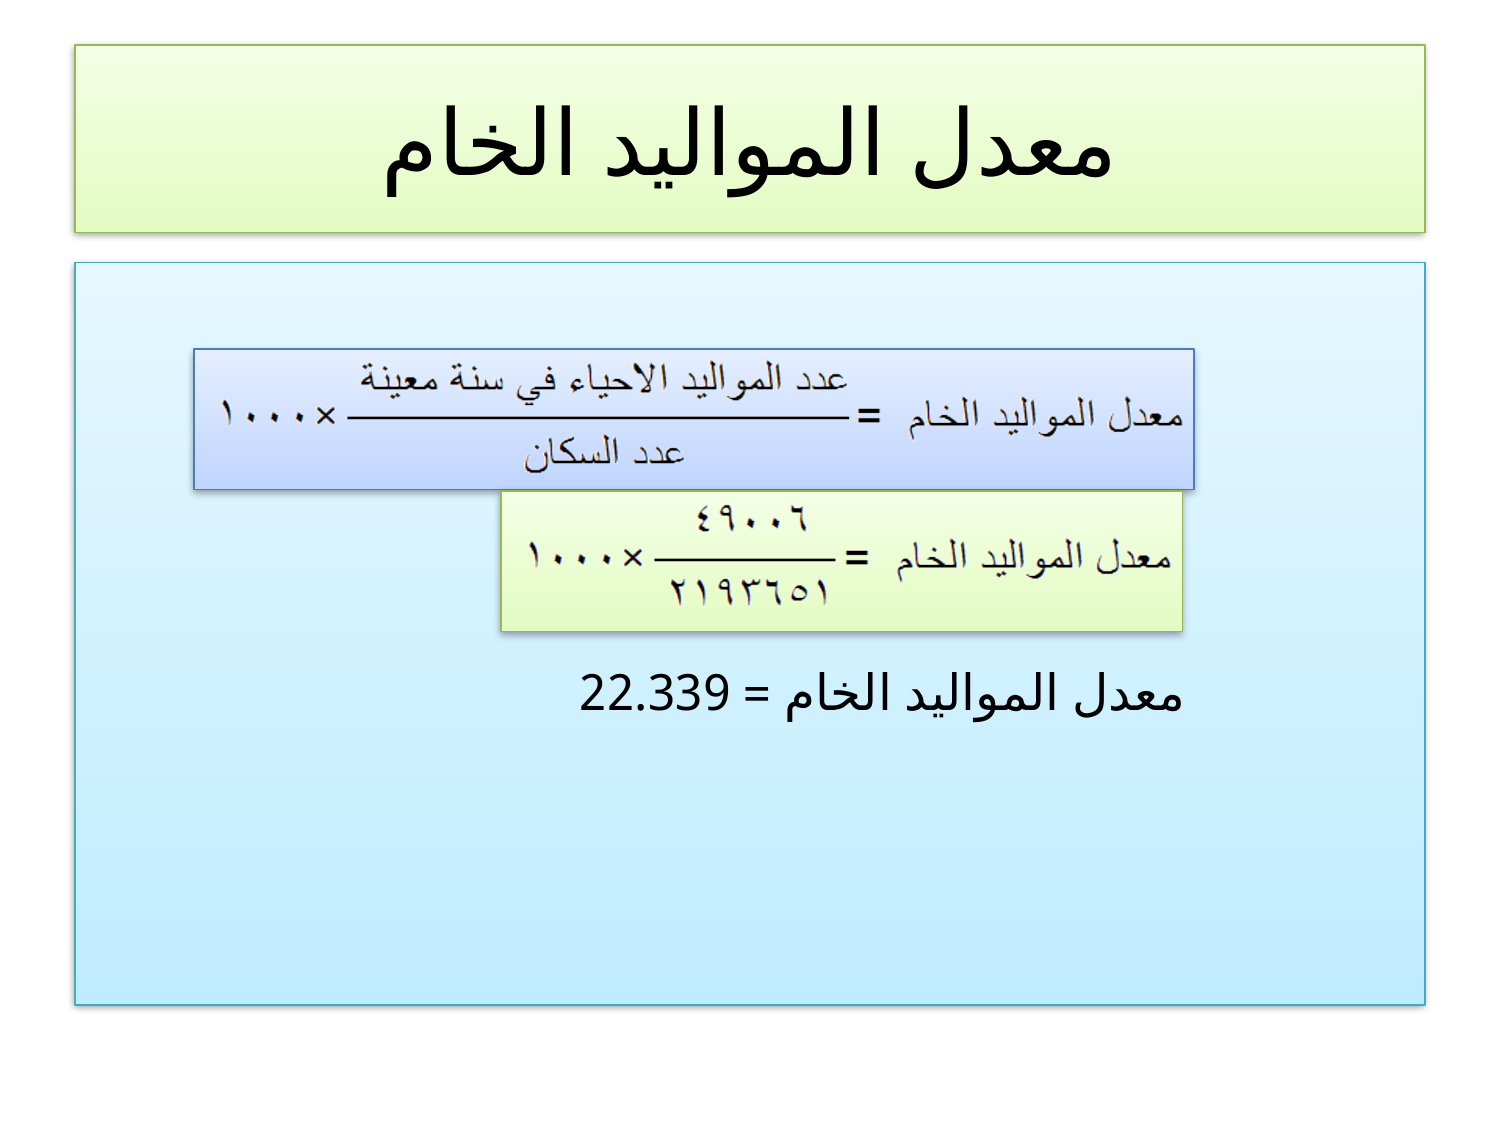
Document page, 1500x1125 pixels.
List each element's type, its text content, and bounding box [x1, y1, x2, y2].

picture [501, 491, 1182, 631]
title معدل المواليد الخام [74, 44, 1426, 233]
list معدل المواليد الخام = 22.339 [74, 262, 1426, 1006]
picture [194, 349, 1194, 490]
